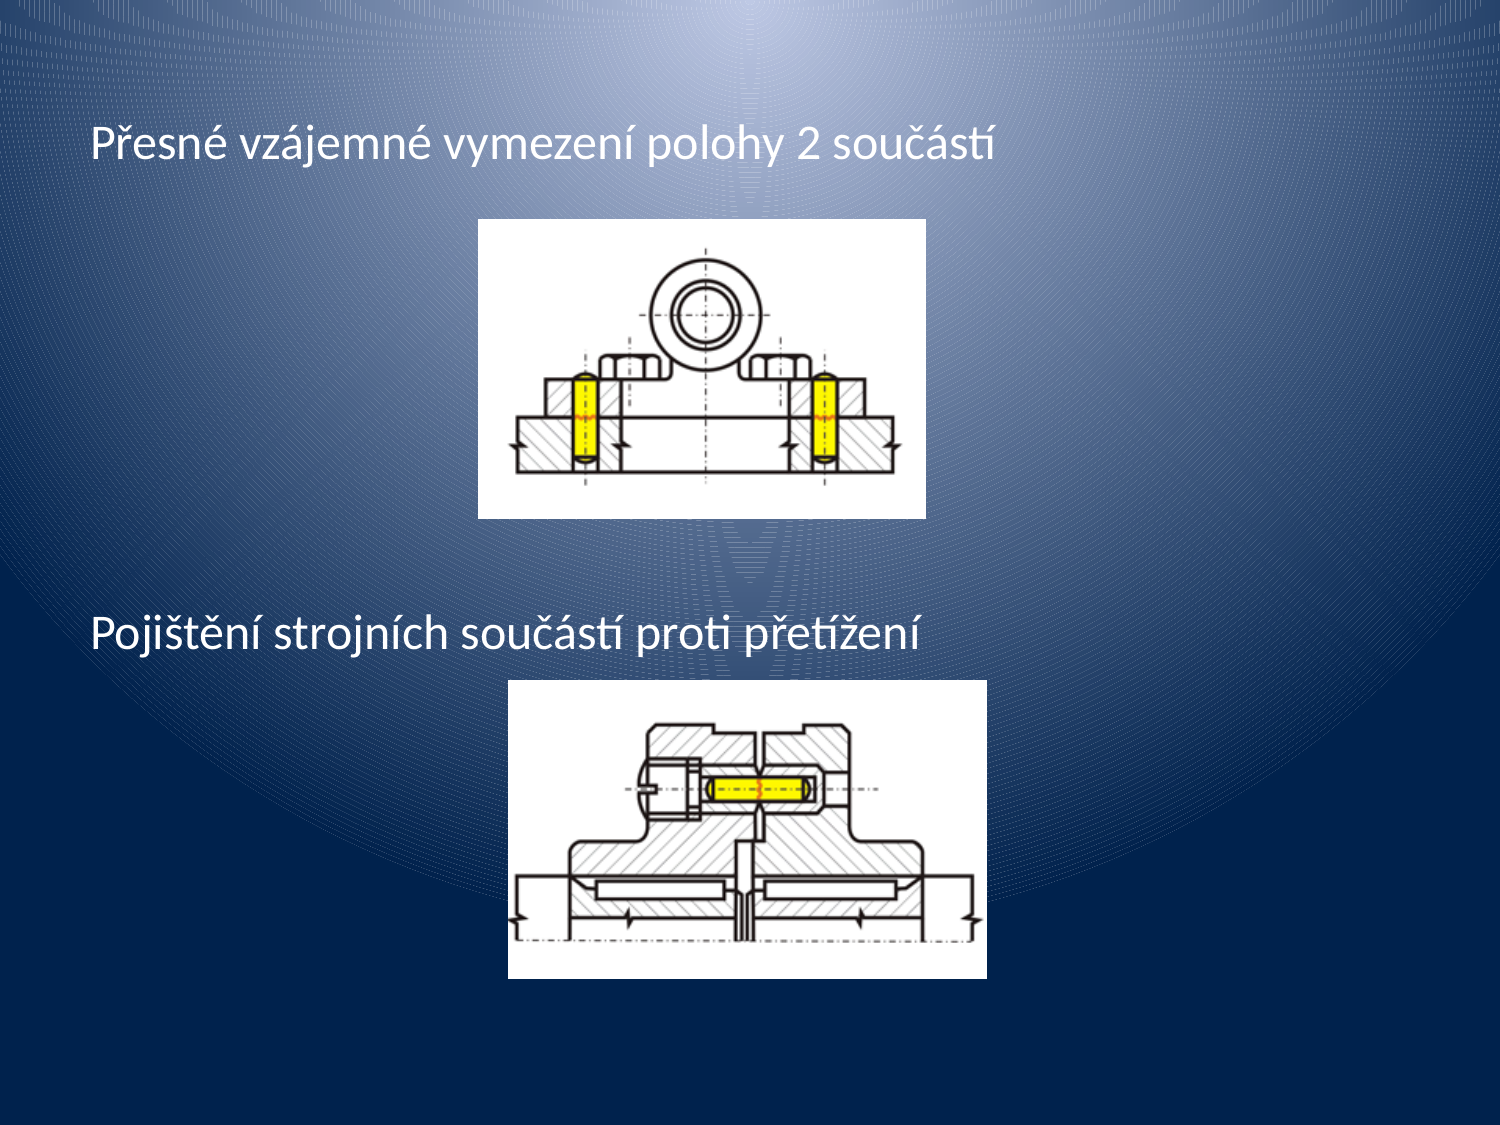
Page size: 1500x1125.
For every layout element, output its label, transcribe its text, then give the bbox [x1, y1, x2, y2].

picture [508, 680, 988, 980]
list Přesné vzájemné vymezení polohy 2 součástí Pojištění strojních součástí proti přetížení [75, 101, 1425, 1005]
picture [478, 219, 926, 519]
